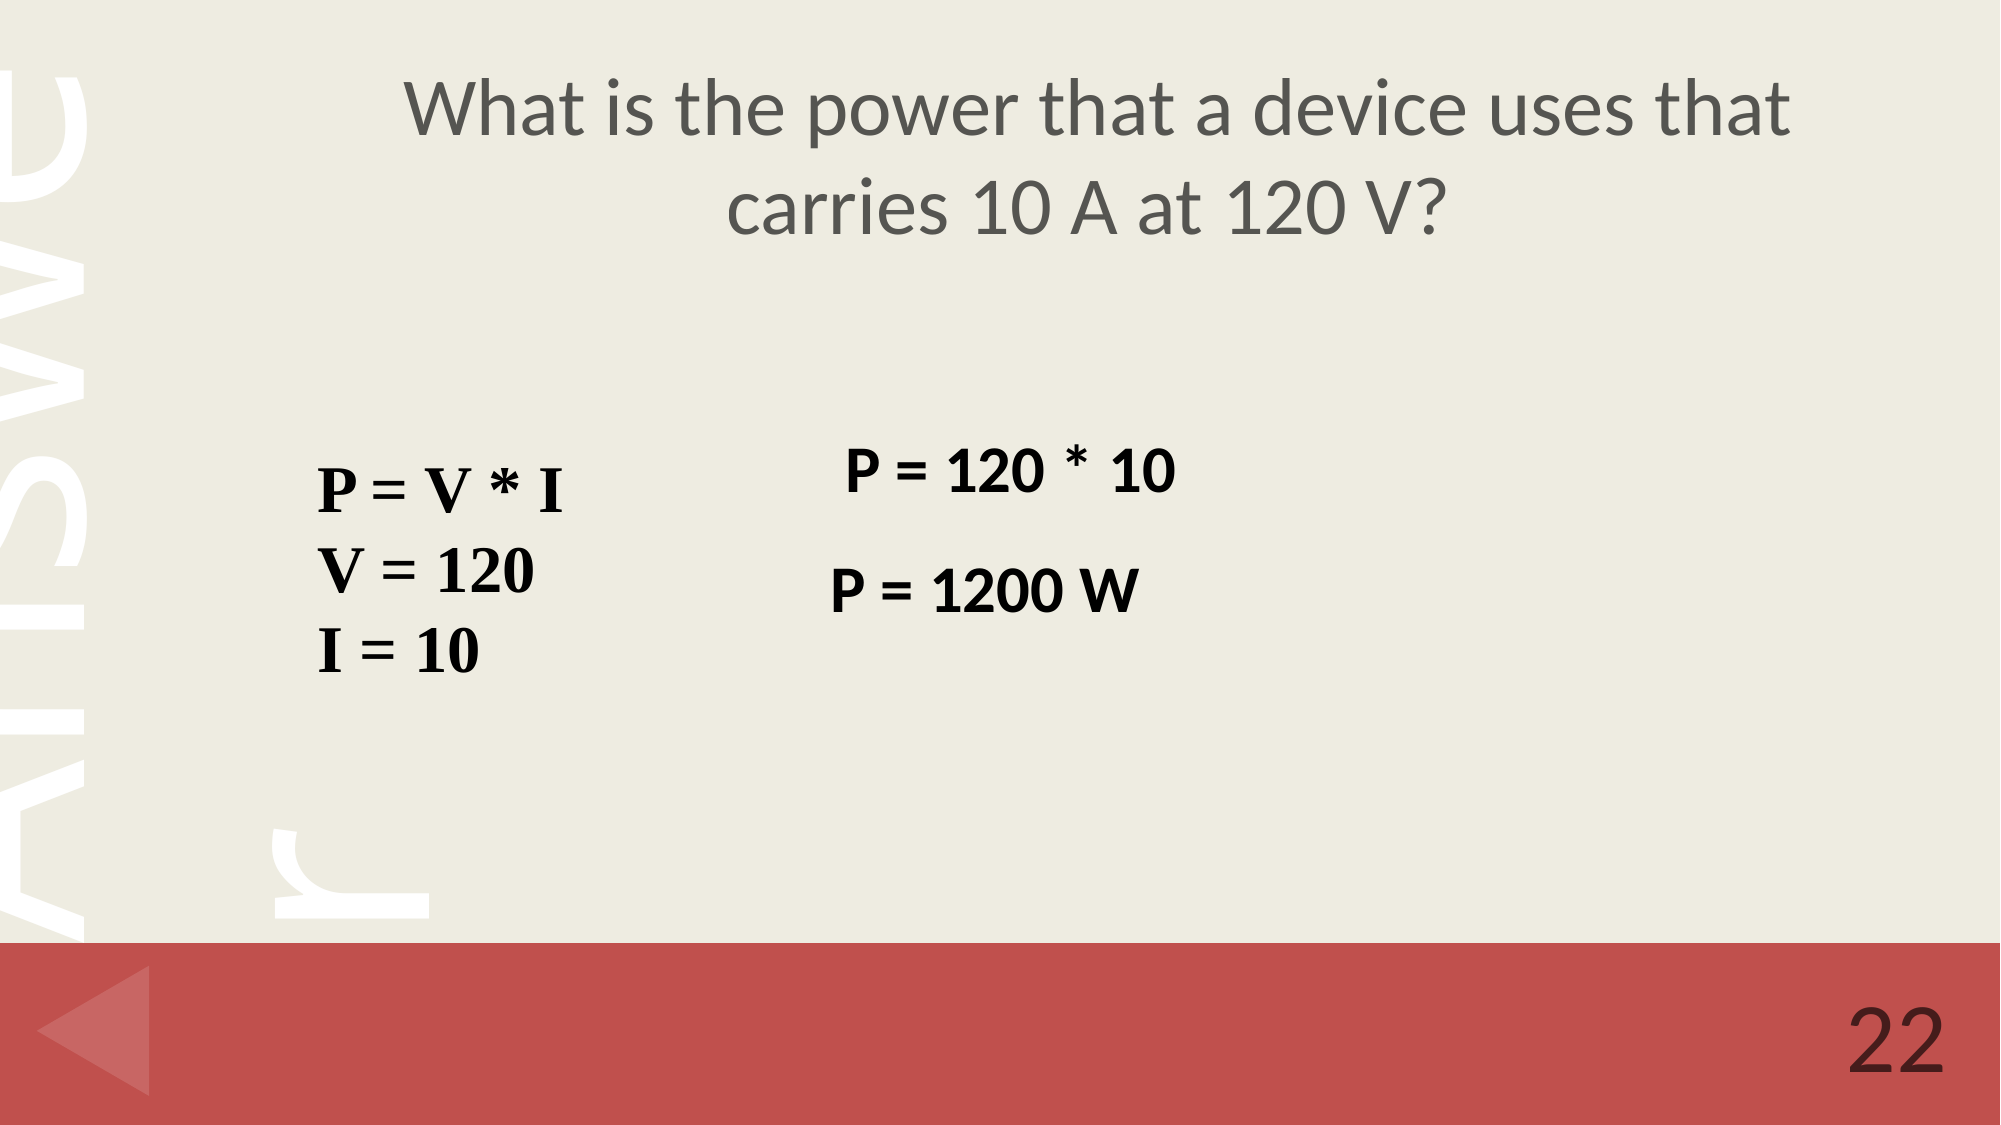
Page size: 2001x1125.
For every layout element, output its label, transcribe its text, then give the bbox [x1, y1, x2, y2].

text_box P = 120 * 10 P = 1200 W [815, 378, 1244, 633]
list P = V * I V = 120 I = 10 [302, 307, 682, 825]
list 22 [1494, 967, 1963, 1097]
title What is the power that a device uses that carries 10 A at 120 V? [296, 45, 1900, 260]
